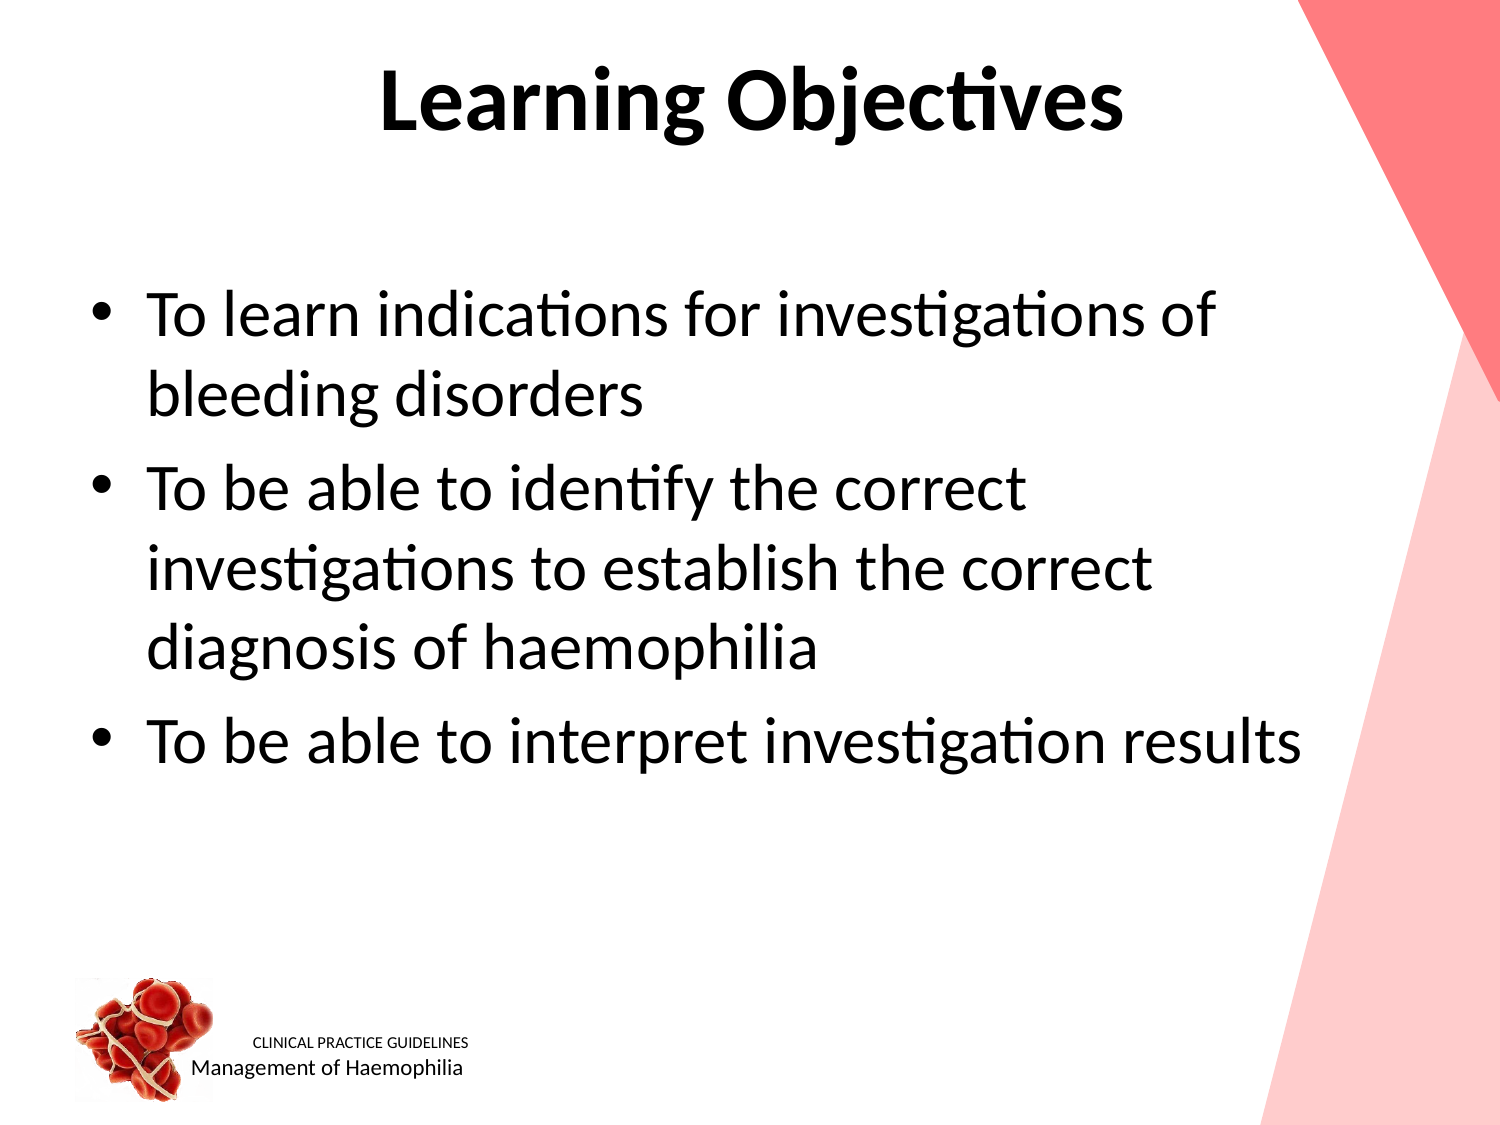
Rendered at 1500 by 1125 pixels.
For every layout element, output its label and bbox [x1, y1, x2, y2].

text_box [74, 0, 1500, 1125]
